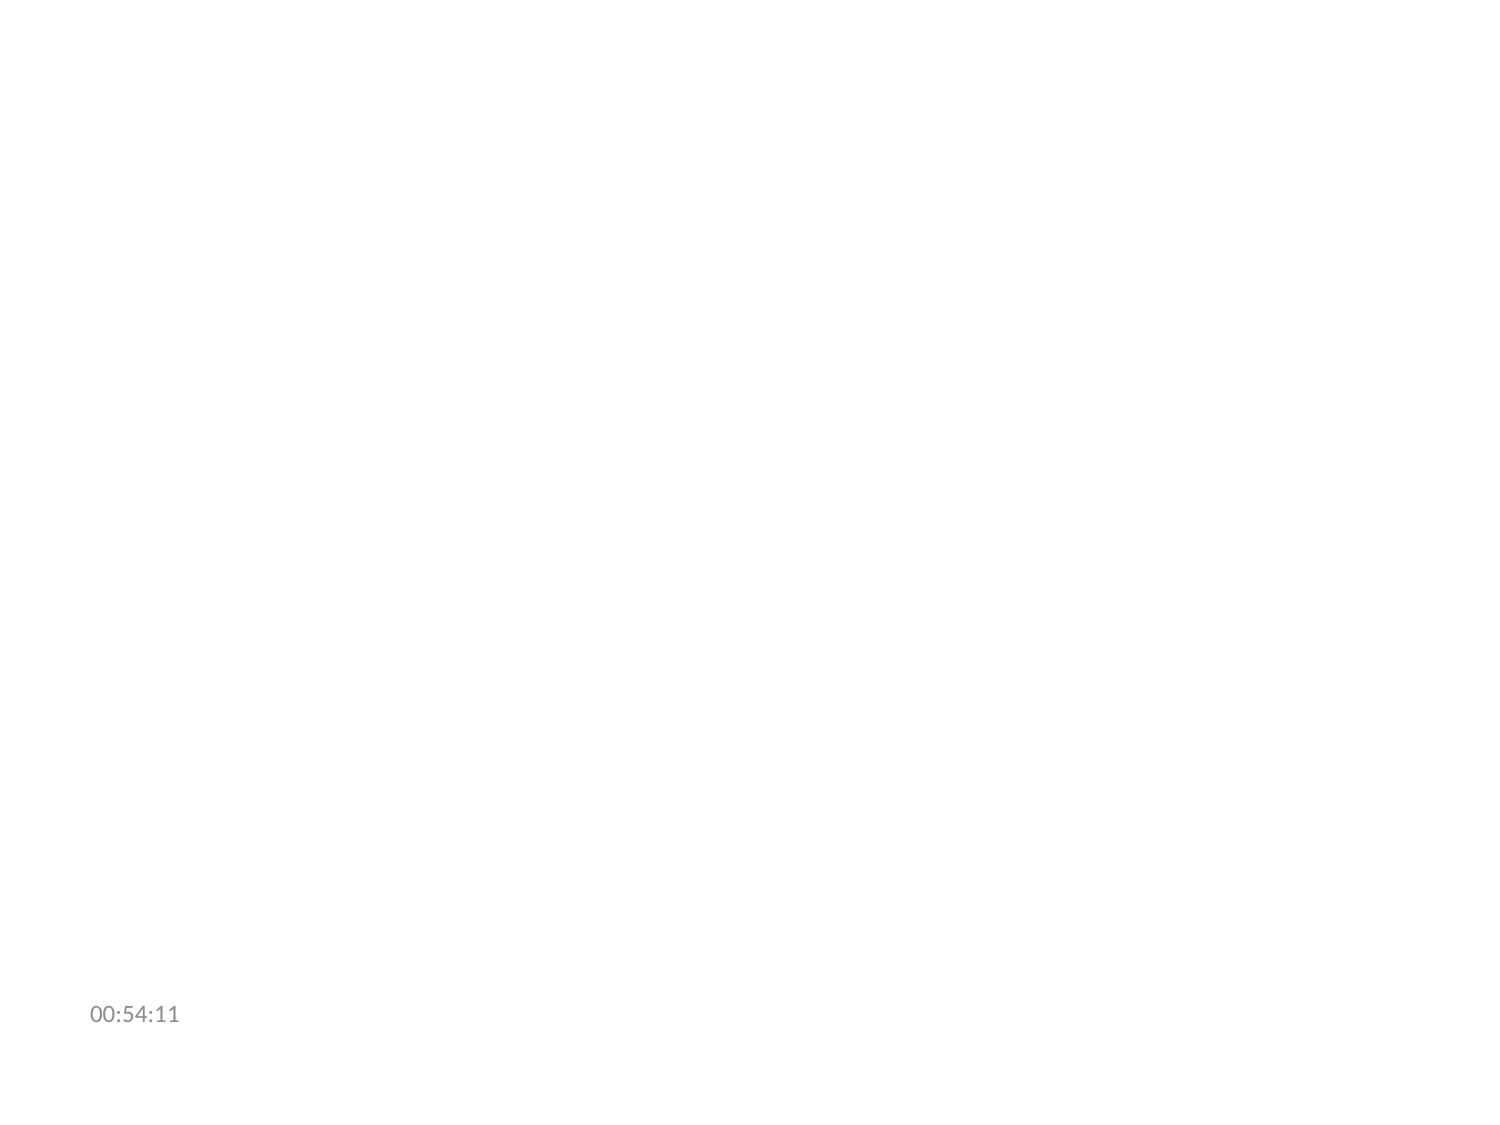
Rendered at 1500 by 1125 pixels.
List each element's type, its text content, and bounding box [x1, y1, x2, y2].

text_box 15:35:09 [75, 982, 425, 1043]
